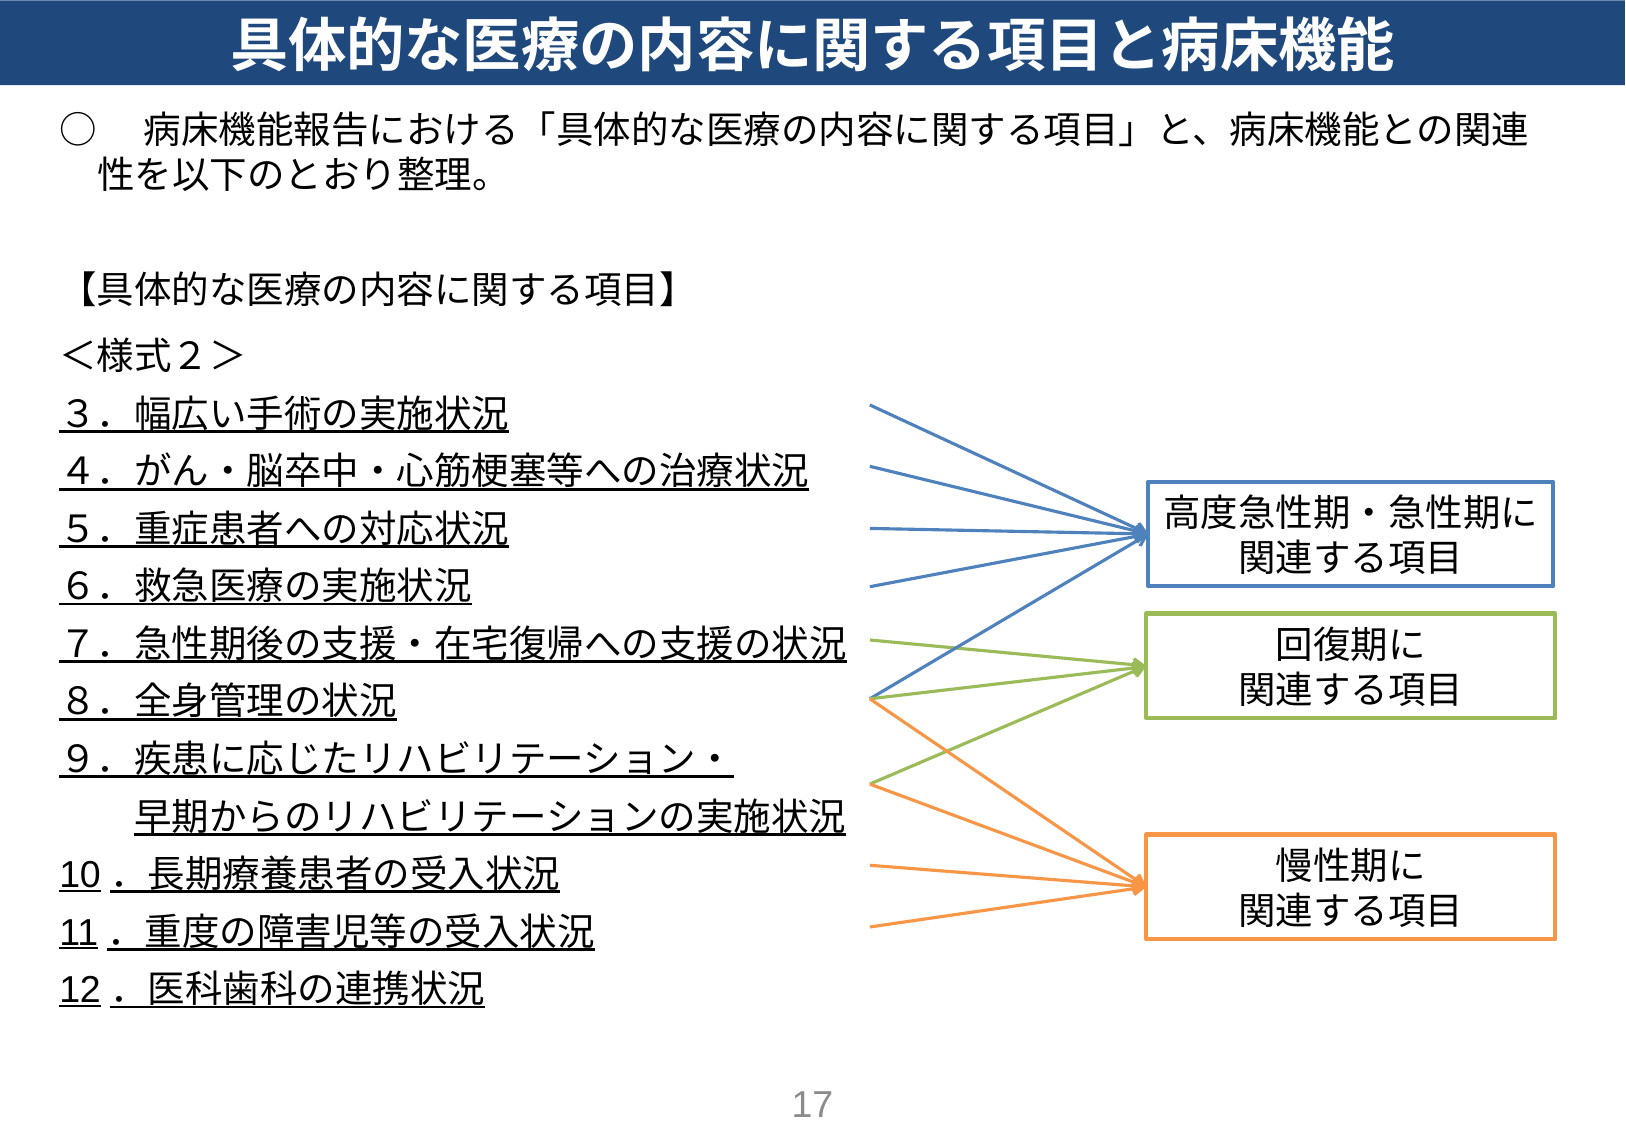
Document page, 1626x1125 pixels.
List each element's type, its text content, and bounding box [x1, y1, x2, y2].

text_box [869, 543, 1147, 665]
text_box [869, 404, 1147, 465]
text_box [869, 666, 1147, 698]
slide_number 17 [0, 1076, 1625, 1125]
text_box 慢性期に 関連する項目 [1144, 832, 1557, 941]
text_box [869, 528, 1147, 535]
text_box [869, 897, 1147, 928]
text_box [869, 466, 1147, 527]
text_box 具体的な医療の内容に関する項目と病床機能 [0, 0, 1625, 86]
text_box ＜様式２＞ ３．幅広い手術の実施状況 ４．がん・脳卒中・心筋梗塞等への治療状況 ５．重症患者への対応状況 ６．救急医療の実施状況 ７．急性期後の支援・在宅復帰への支援の状況 ８．全身管理の状況 ９．疾患に応じたリハビリテーション・ 早期からのリハビリテーションの実施状況 10．長期療養患者の受入状況 11．重度の障害児等の受入状況 12．医科歯科の連携状況 [44, 324, 1569, 1018]
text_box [869, 698, 1147, 888]
text_box 高度急性期・急性期に 関連する項目 [1152, 480, 1555, 588]
text_box 回復期に 関連する項目 [1152, 611, 1557, 720]
text_box 【具体的な医療の内容に関する項目】 [44, 258, 1569, 318]
text_box ○ 病床機能報告における「具体的な医療の内容に関する項目」と、病床機能との関連性を以下のとおり整理。 [44, 98, 1569, 204]
